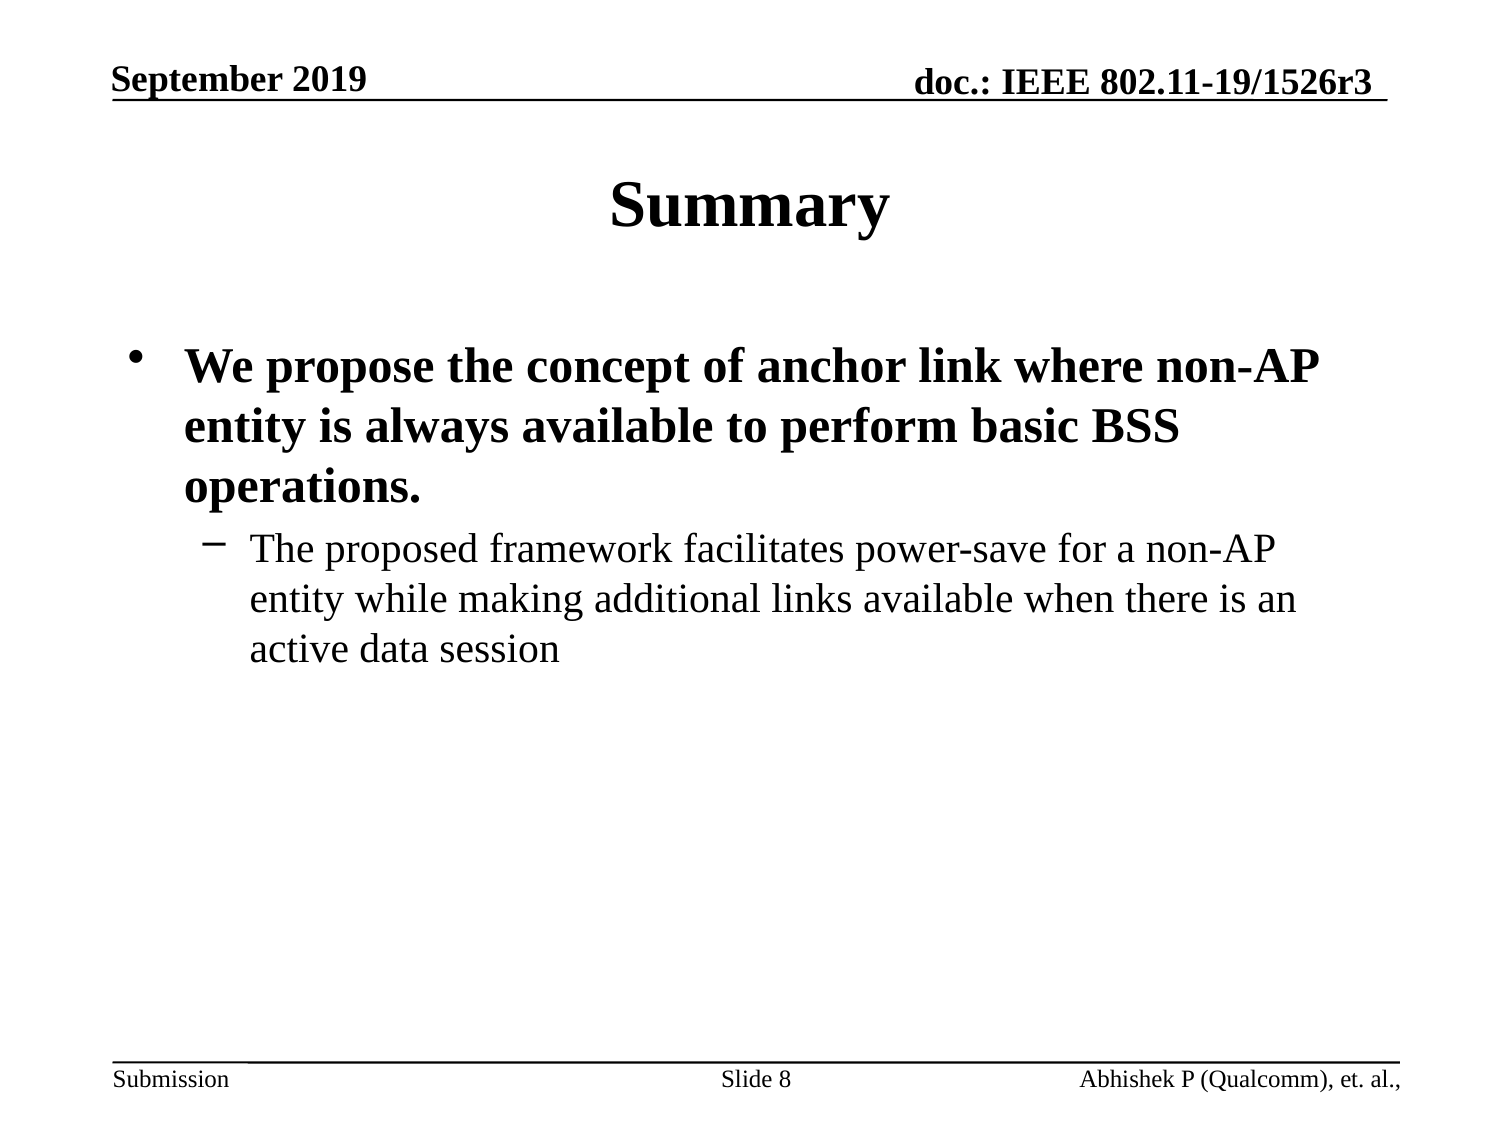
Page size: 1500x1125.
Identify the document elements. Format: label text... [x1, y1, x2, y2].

footer Abhishek P (Qualcomm), et. al., [949, 1061, 1402, 1093]
slide_number Slide 8 [712, 1061, 801, 1093]
list We propose the concept of anchor link where non-AP entity is always available to perform basic BSS operations. The proposed framework facilitates power-save for a non-AP entity while making additional links available when there is an active data session [112, 324, 1388, 1001]
title Summary [112, 112, 1388, 288]
